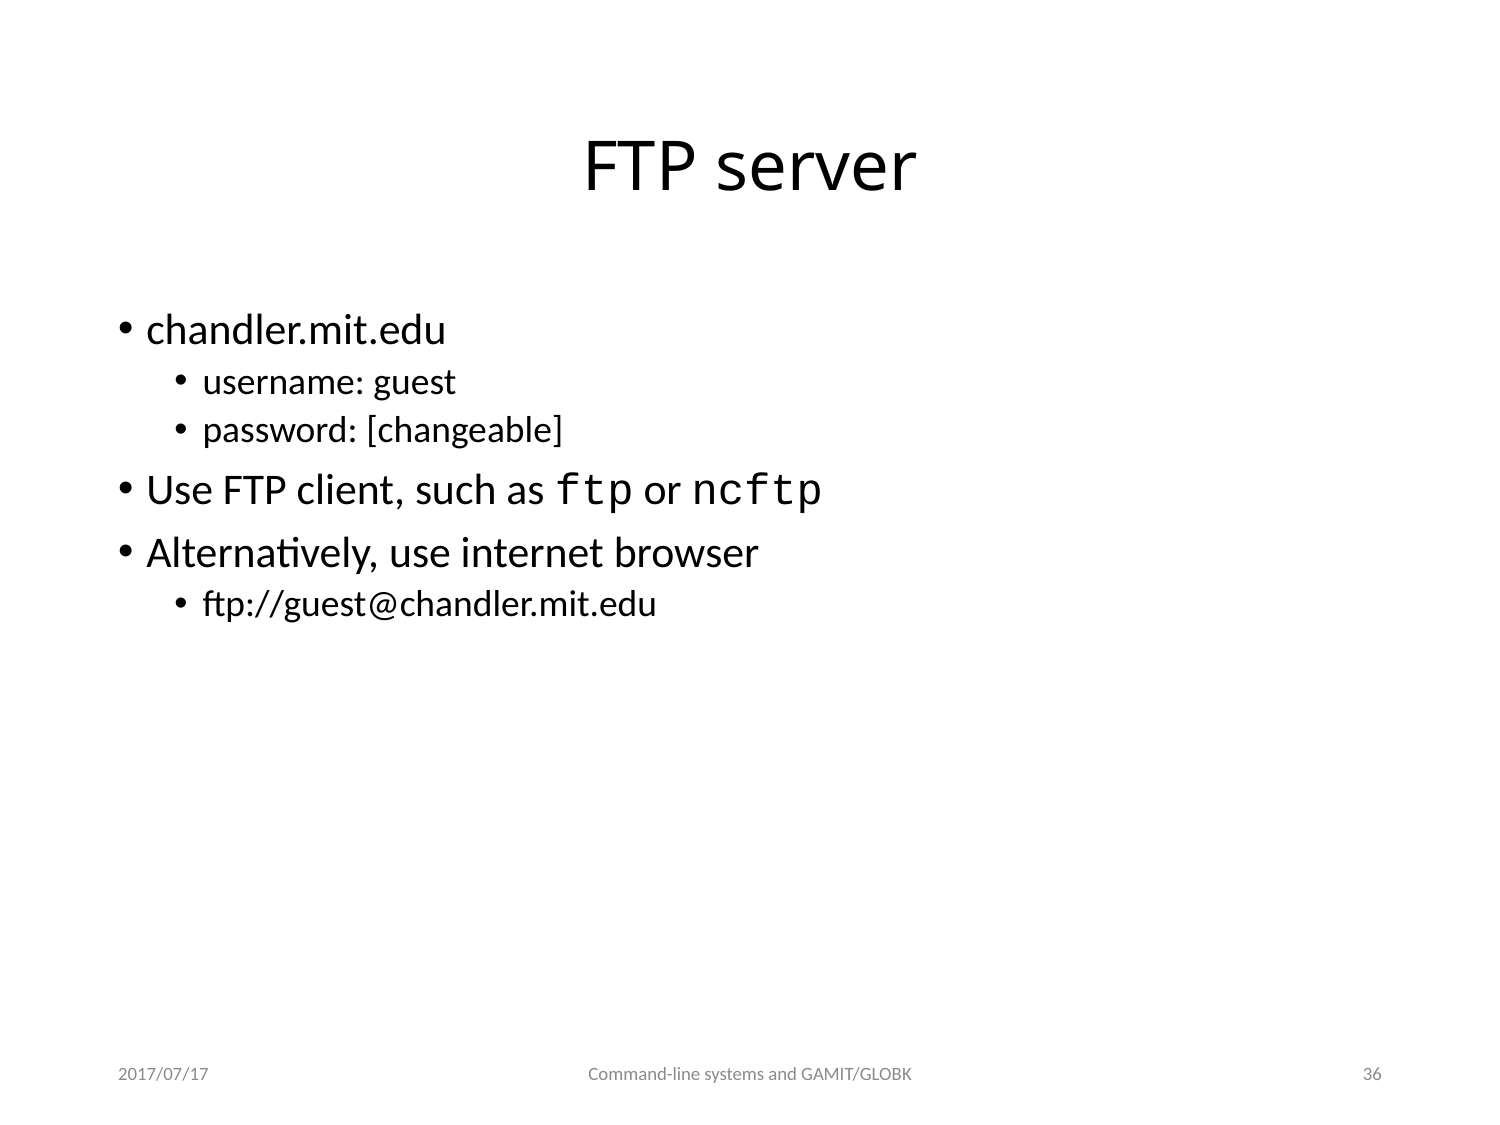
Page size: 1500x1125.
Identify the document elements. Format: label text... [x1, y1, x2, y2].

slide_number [103, 1042, 441, 1103]
list chandler.mit.edu username: guest password: [changeable] Use FTP client, such as ftp or ncftp Alternatively, use internet browser ftp://guest@chandler.mit.edu [103, 299, 1397, 1014]
footer Command-line systems and GAMIT/GLOBK [496, 1042, 1004, 1103]
title FTP server [103, 59, 1397, 278]
slide_number 35 [1059, 1042, 1397, 1103]
